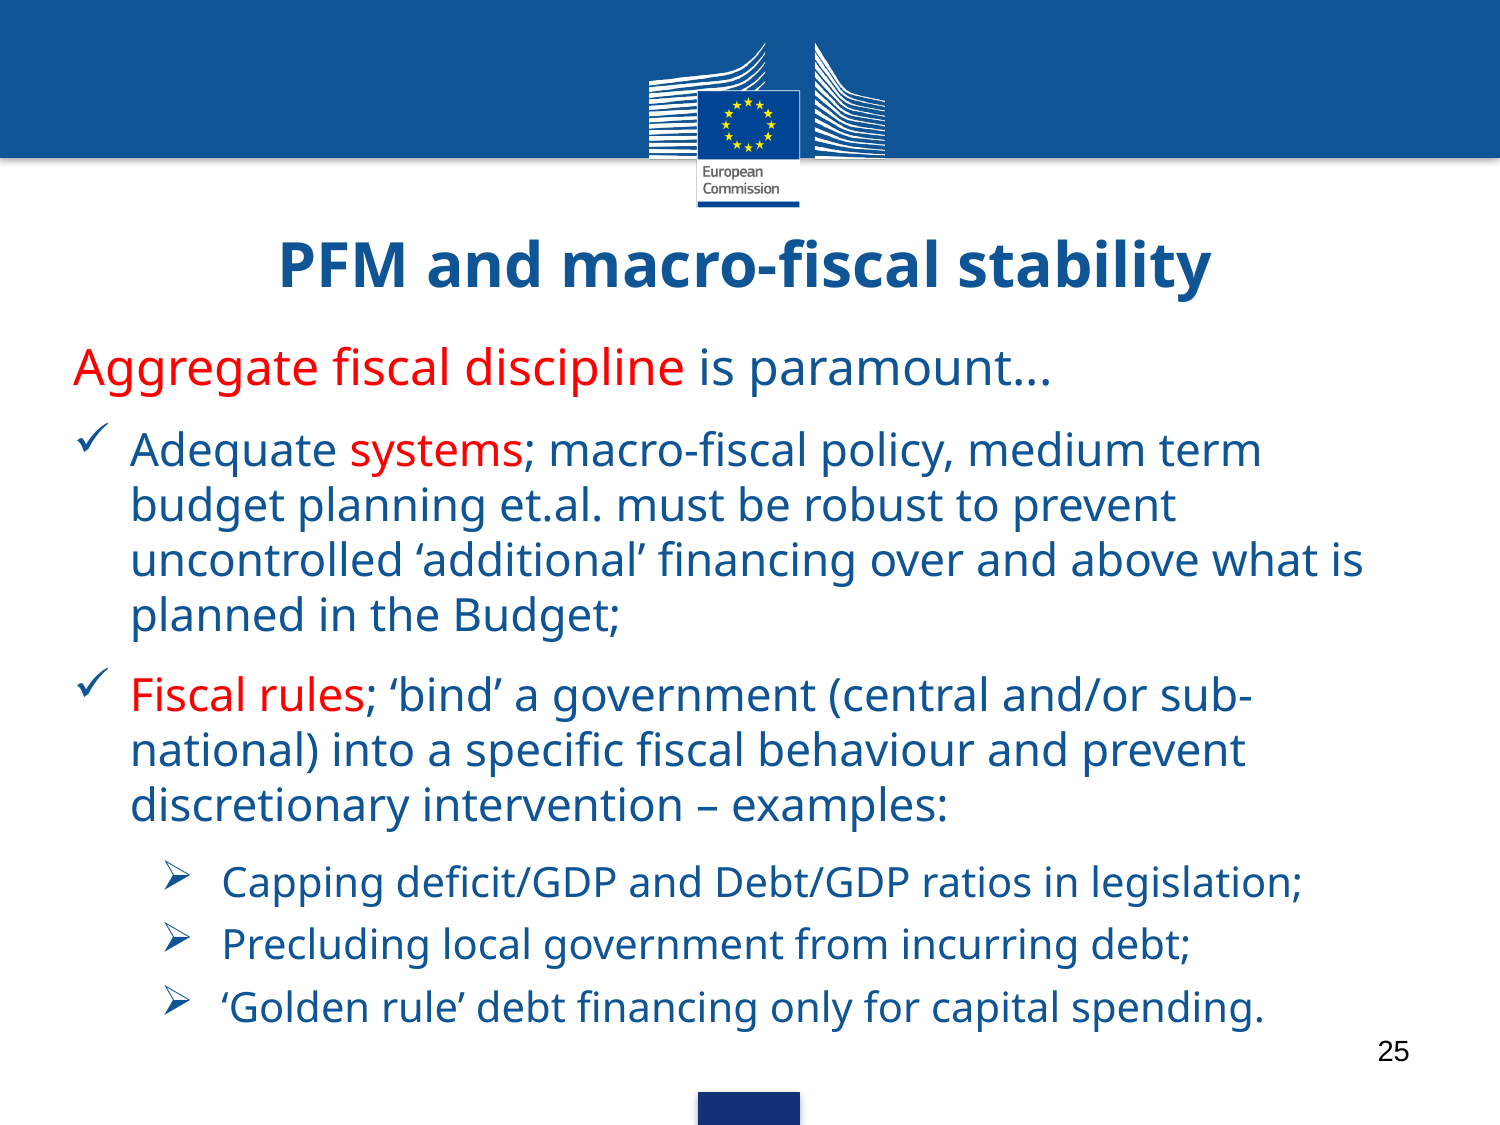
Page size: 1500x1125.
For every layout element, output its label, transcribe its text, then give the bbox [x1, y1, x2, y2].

title PFM and macro-fiscal stability [70, 209, 1421, 317]
picture [649, 42, 885, 208]
list Aggregate fiscal discipline is paramount... Adequate systems; macro-fiscal policy, medium term budget planning et.al. must be robust to prevent uncontrolled ‘additional’ financing over and above what is planned in the Budget; Fiscal rules; ‘bind’ a government (central and/or sub-national) into a specific fiscal behaviour and prevent discretionary intervention – examples: Capping deficit/GDP and Debt/GDP ratios in legislation; Precluding local government from incurring debt; ‘Golden rule’ debt financing only for capital spending. [58, 327, 1444, 1079]
slide_number 25 [1074, 1024, 1426, 1103]
